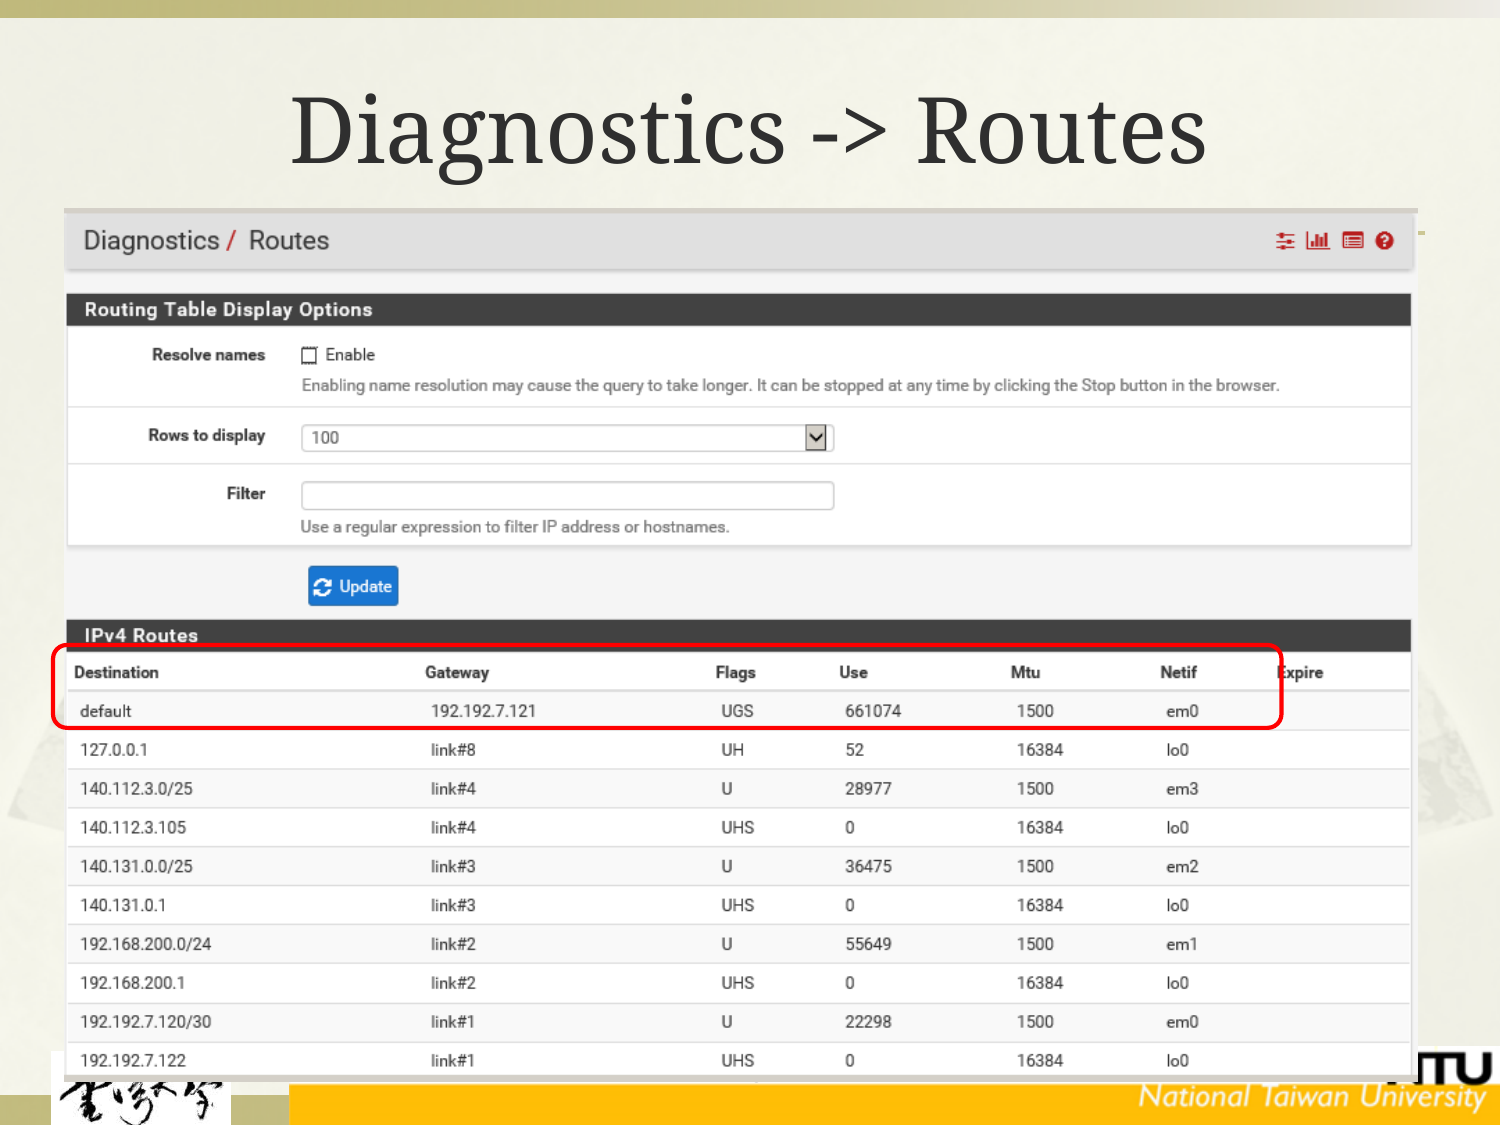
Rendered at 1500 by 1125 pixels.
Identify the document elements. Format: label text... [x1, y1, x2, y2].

text_box [50, 644, 60, 729]
slide_number 43 [675, 1091, 825, 1097]
picture [51, 207, 1500, 1125]
title Diagnostics -> Routes [75, 45, 1425, 209]
